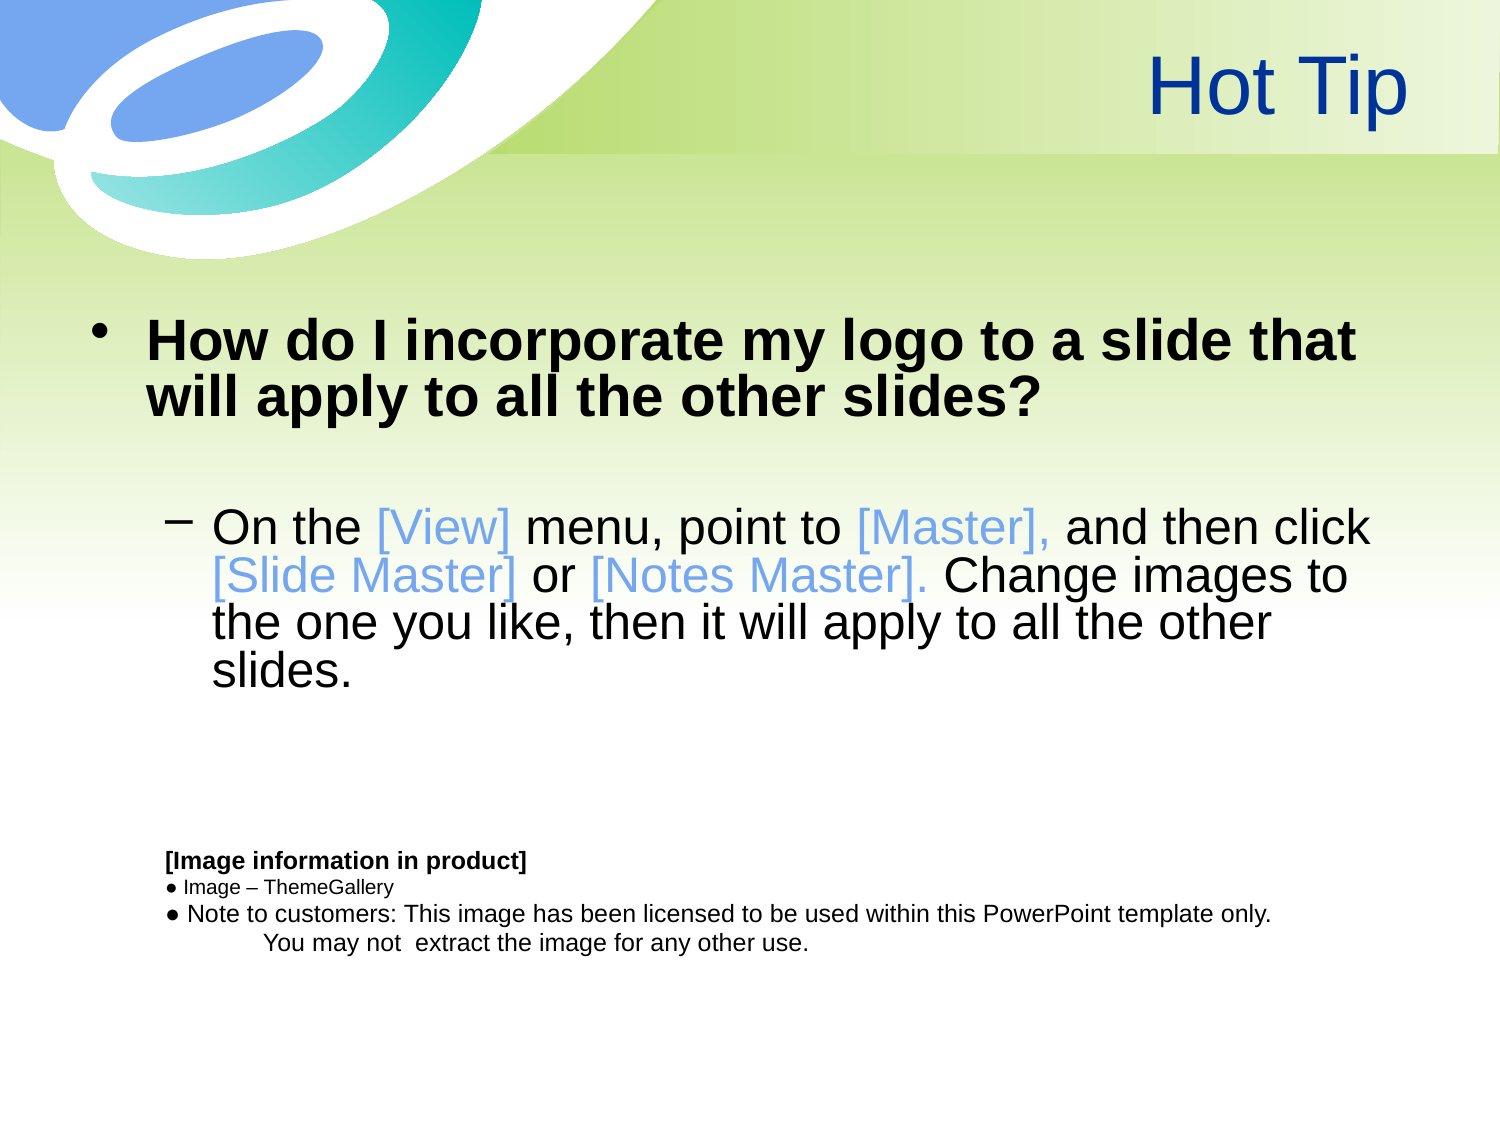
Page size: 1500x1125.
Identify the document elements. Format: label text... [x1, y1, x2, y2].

list How do I incorporate my logo to a slide that will apply to all the other slides? On the [View] menu, point to [Master], and then click [Slide Master] or [Notes Master]. Change images to the one you like, then it will apply to all the other slides. [Image information in product] ● Image – ThemeGallery ● Note to customers: This image has been licensed to be used within this PowerPoint template only. You may not extract the image for any other use. [75, 308, 1388, 1020]
title Hot Tip [99, 24, 1425, 138]
